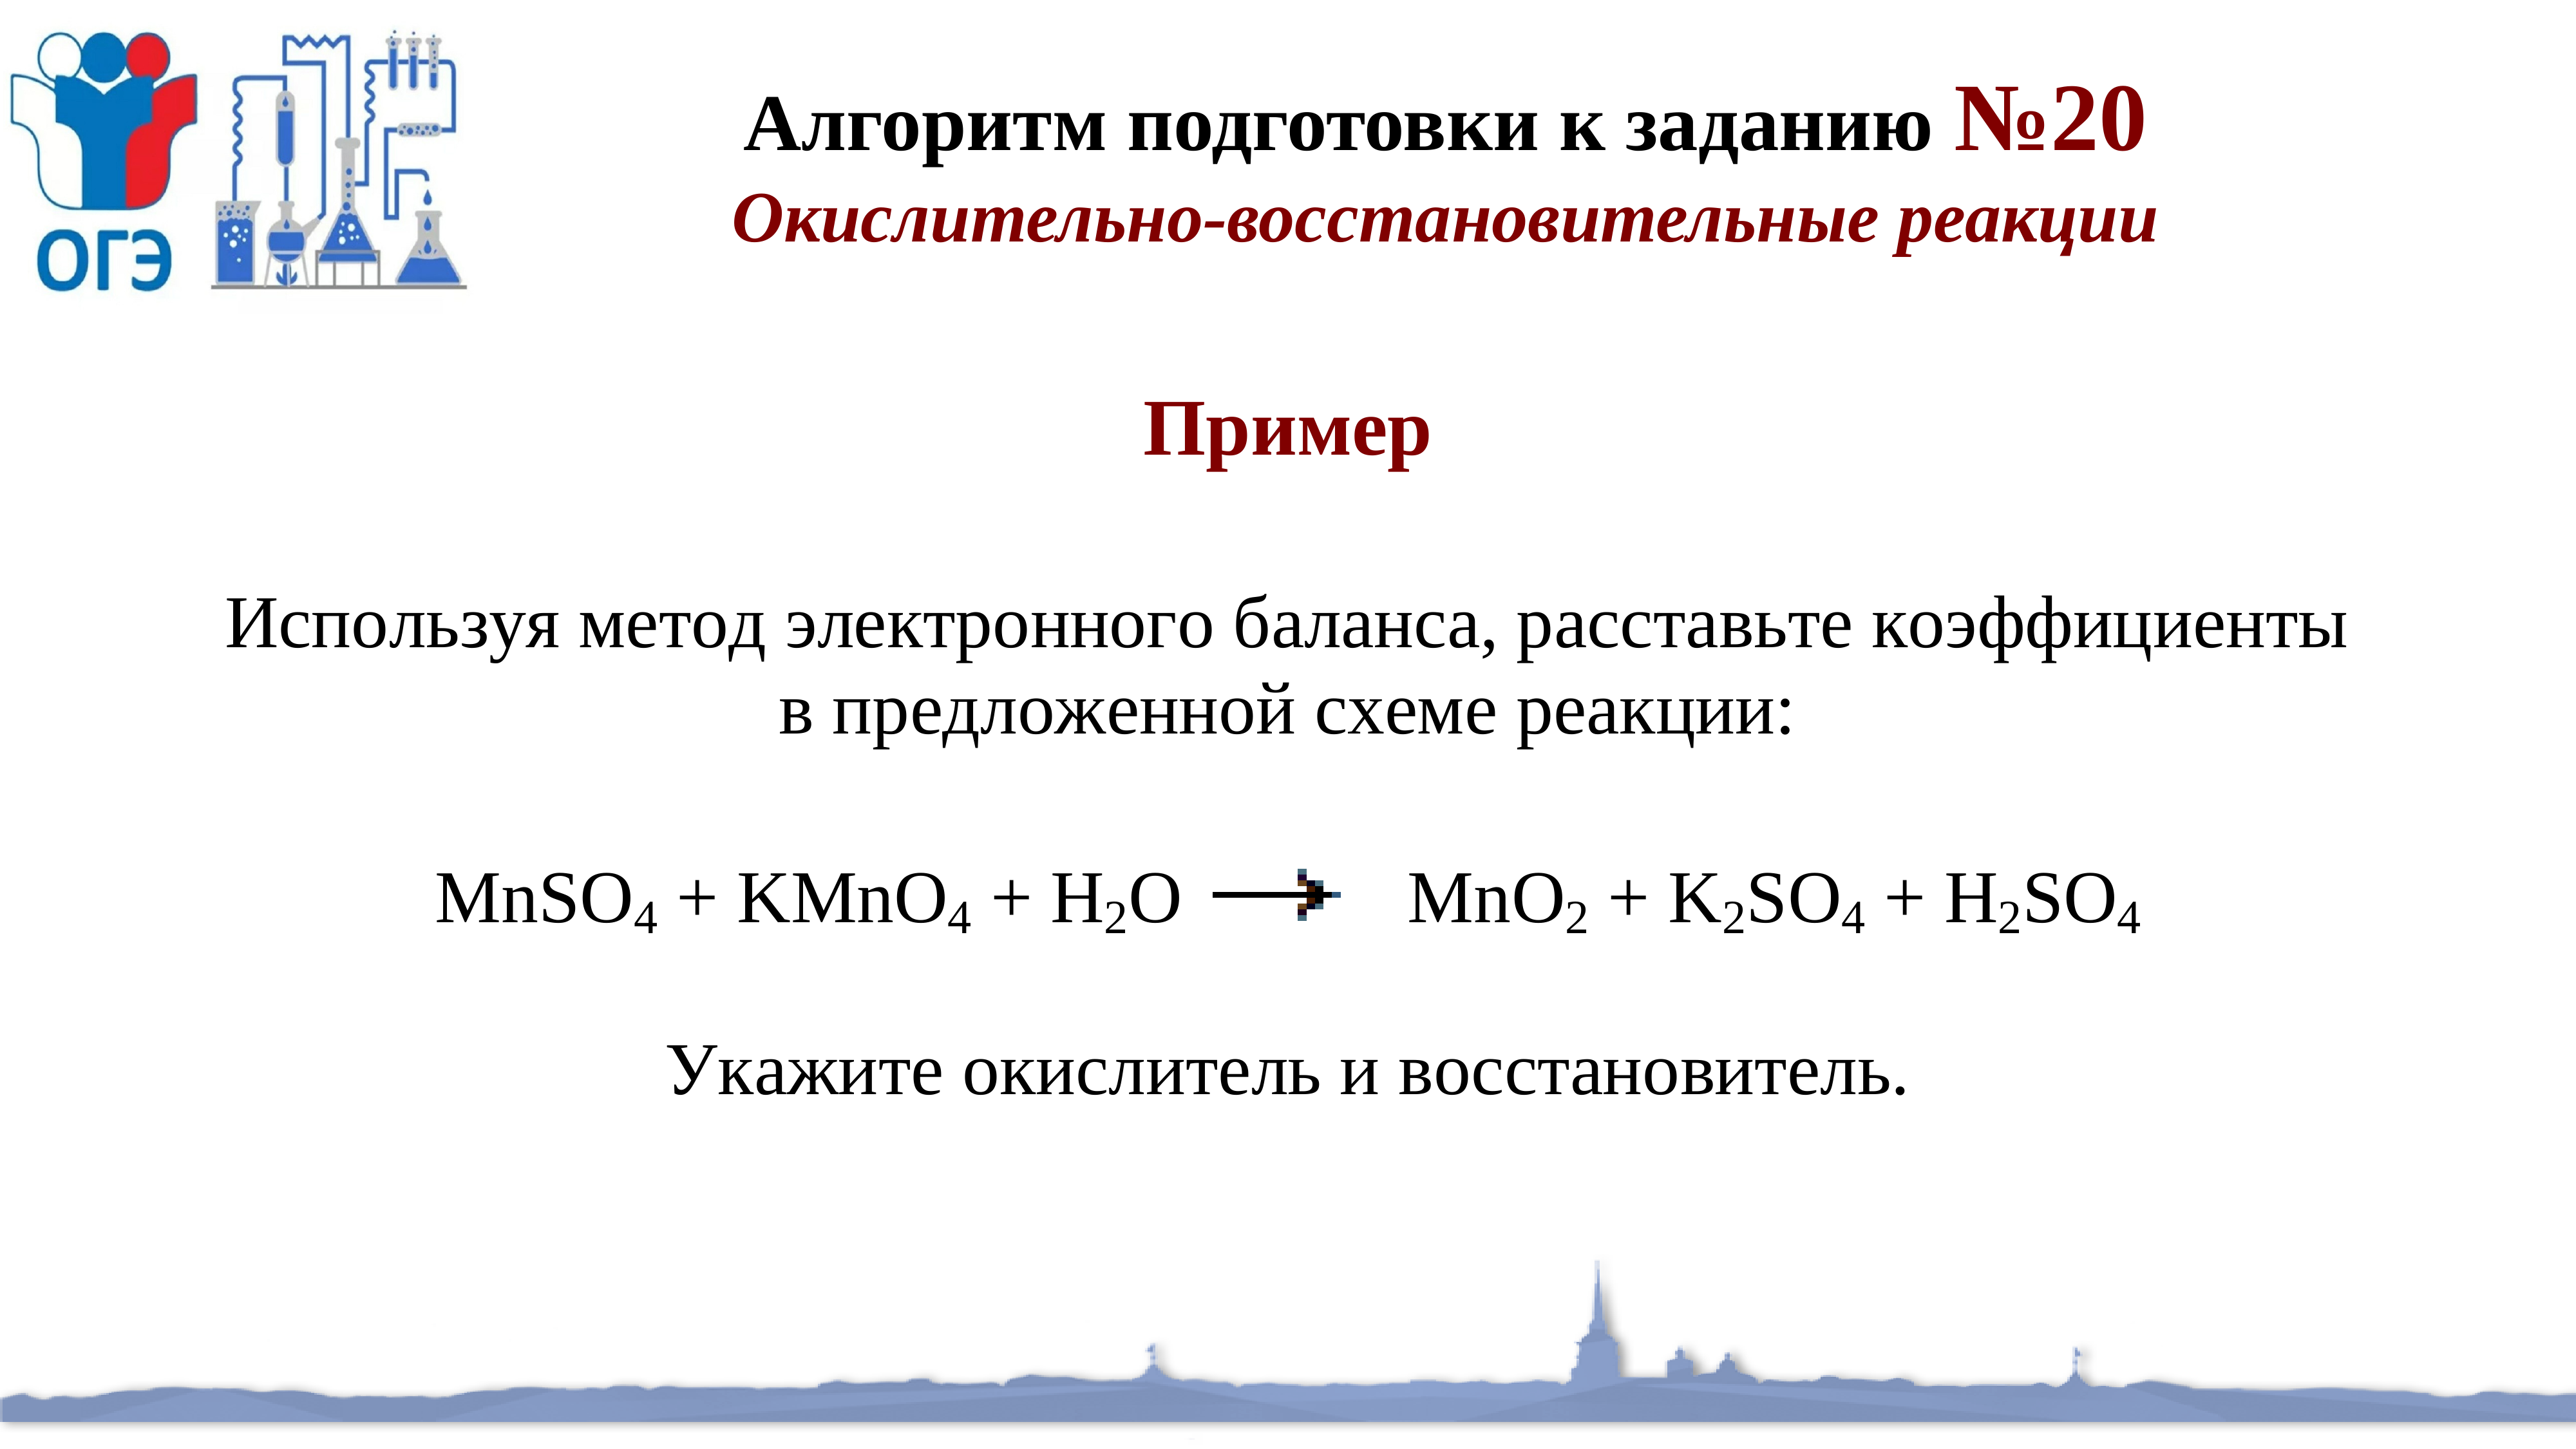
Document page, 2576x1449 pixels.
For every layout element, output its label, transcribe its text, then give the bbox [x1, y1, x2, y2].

text_box Алгоритм подготовки к заданию №20 Окислительно-восстановительные реакции [517, 49, 2374, 261]
picture [0, 0, 475, 314]
picture [0, 1259, 2576, 1440]
text_box Пример [1041, 369, 1536, 476]
picture [44, 580, 2533, 1112]
